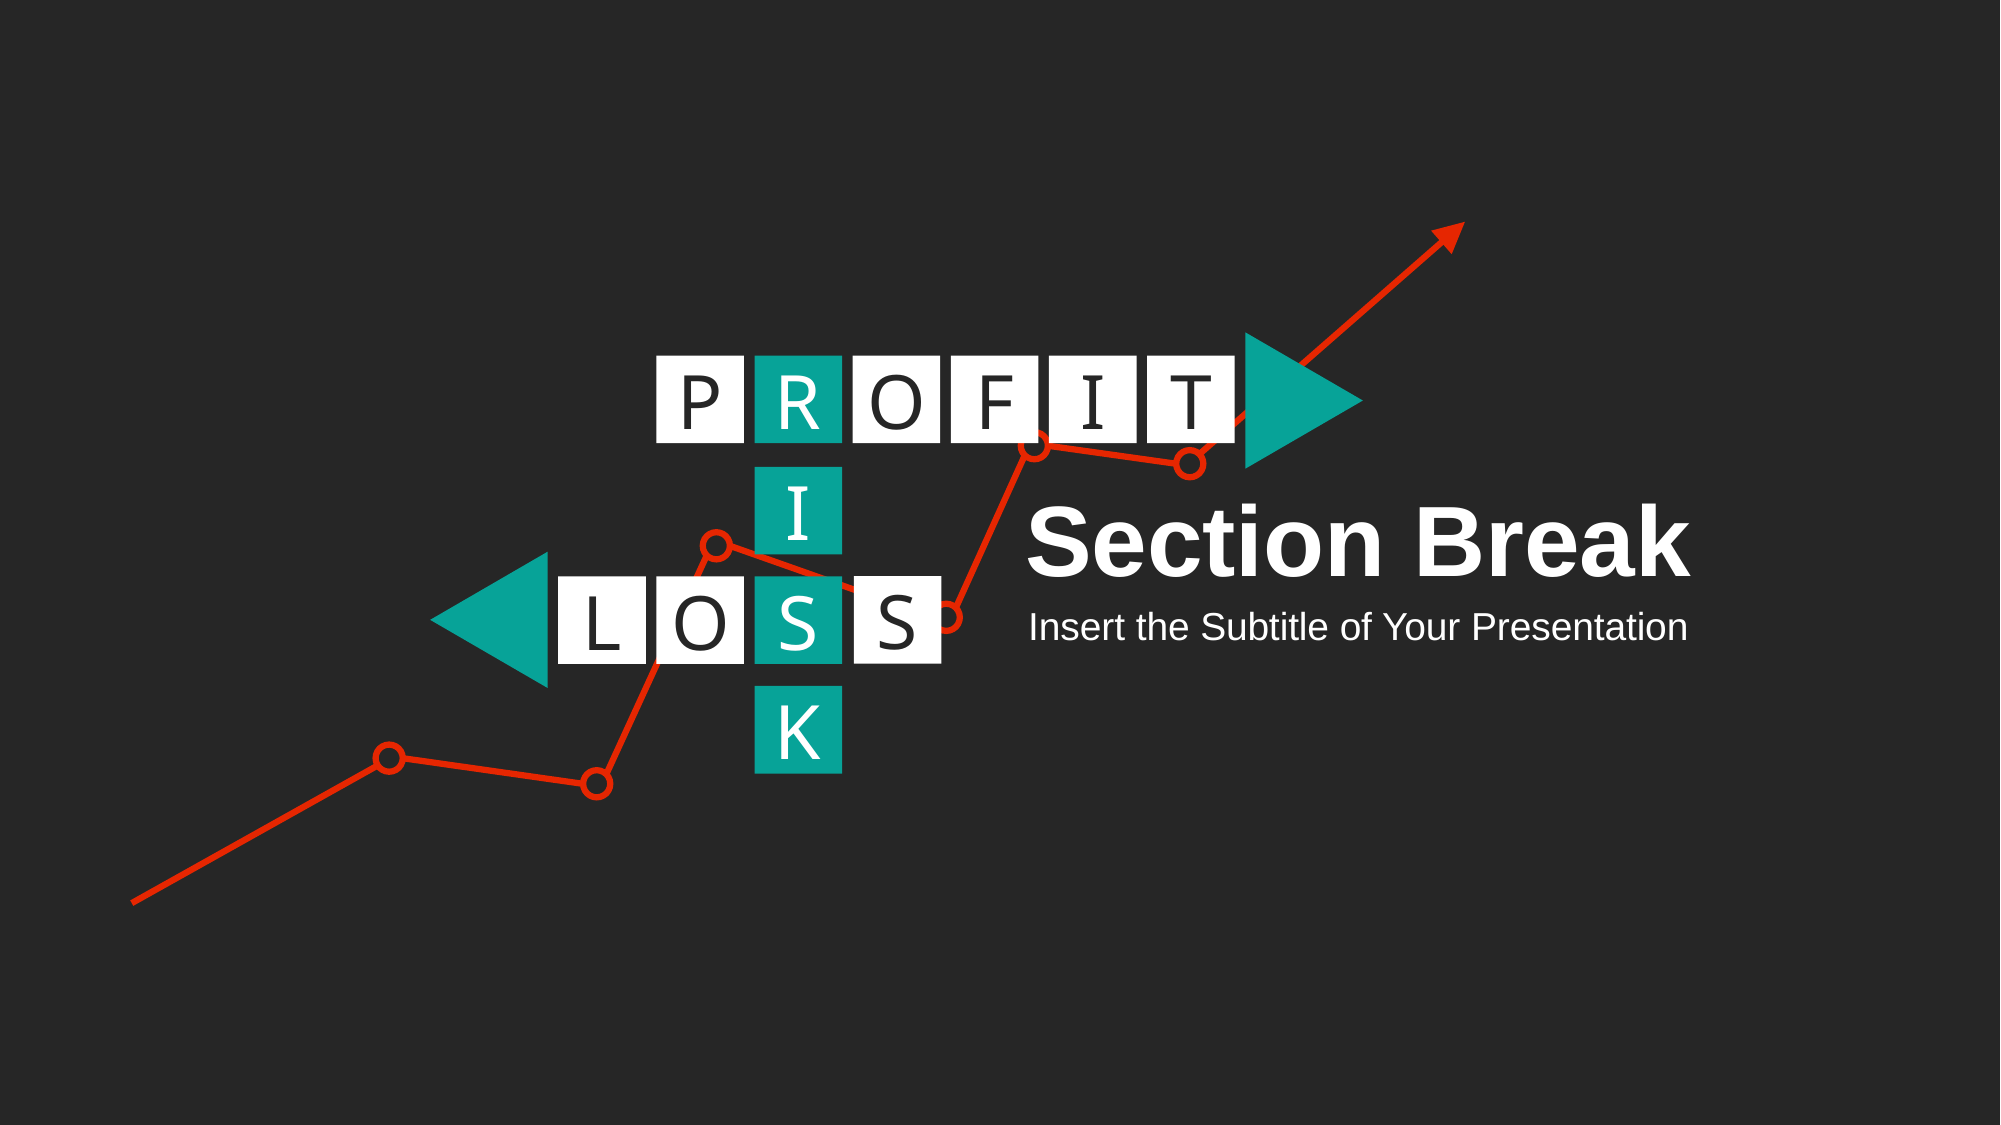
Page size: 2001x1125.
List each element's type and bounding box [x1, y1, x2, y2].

text_box [131, 221, 1465, 904]
text_box [430, 332, 1363, 774]
text_box [1363, 468, 1798, 657]
